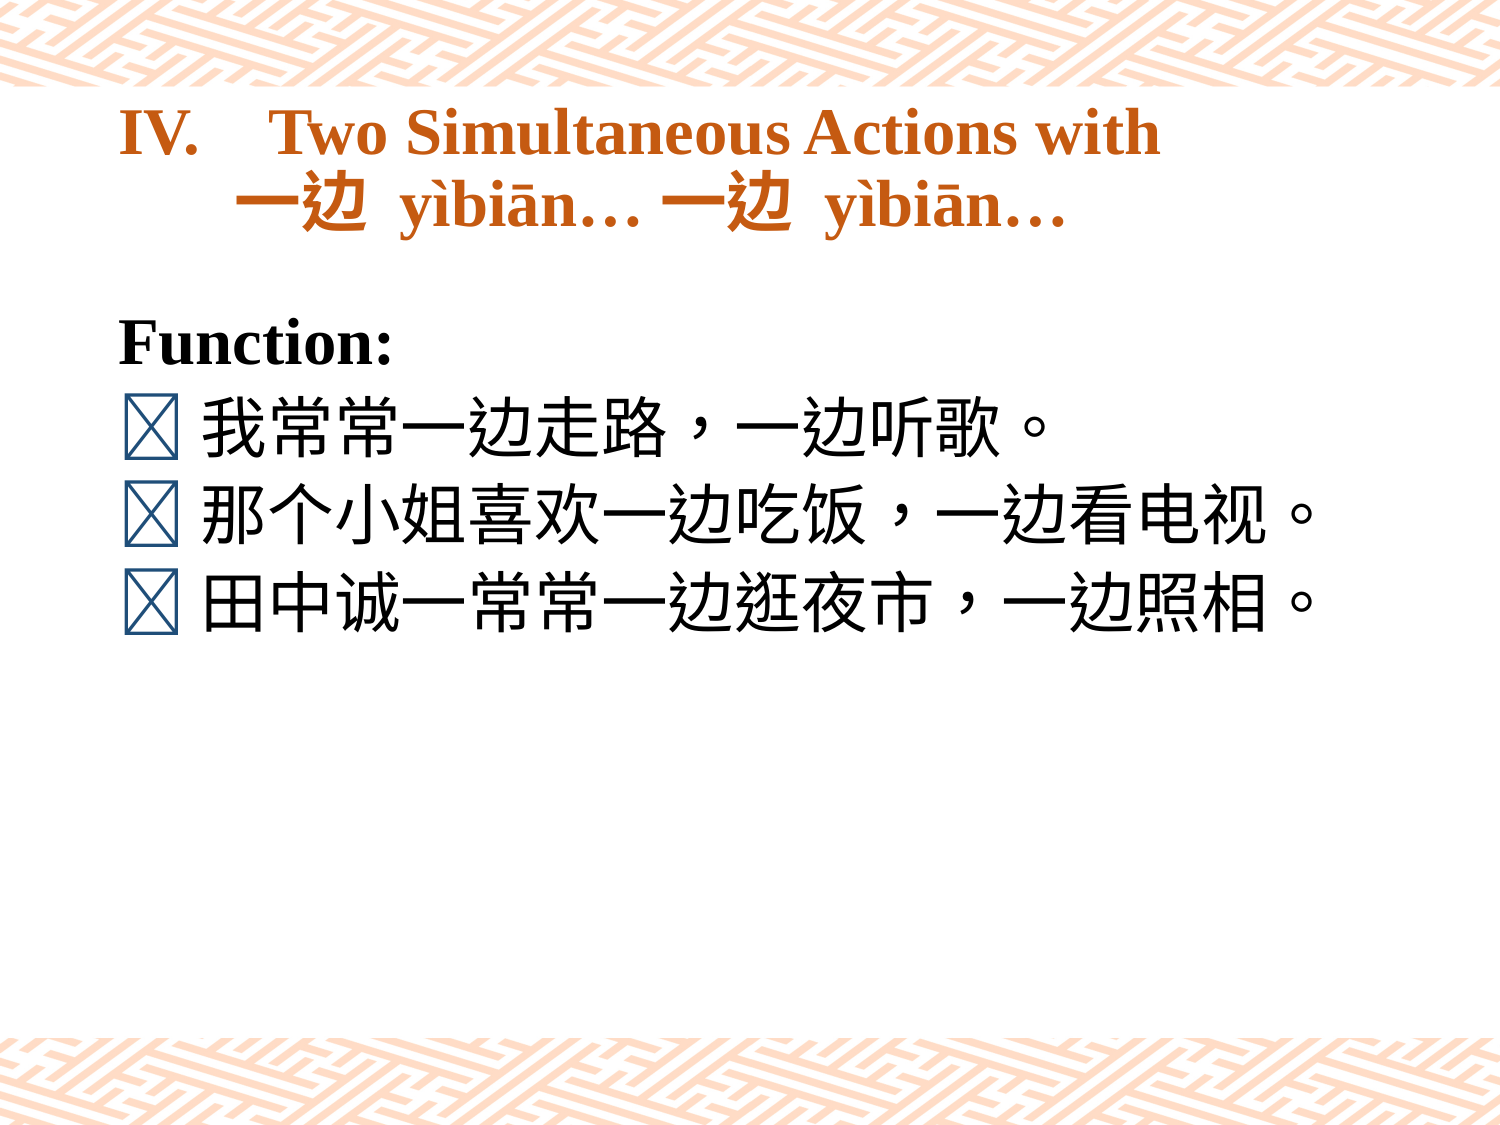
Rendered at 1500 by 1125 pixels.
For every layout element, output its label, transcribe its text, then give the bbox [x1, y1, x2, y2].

list Function: 我常常一边走路，一边听歌。 那个小姐喜欢一边吃饭，一边看电视。 田中诚一常常一边逛夜市，一边照相。 [103, 299, 1397, 1014]
title IV. Two Simultaneous Actions with 一边 yìbiān…一边 yìbiān… [103, 59, 1397, 278]
picture [0, 0, 1500, 1125]
